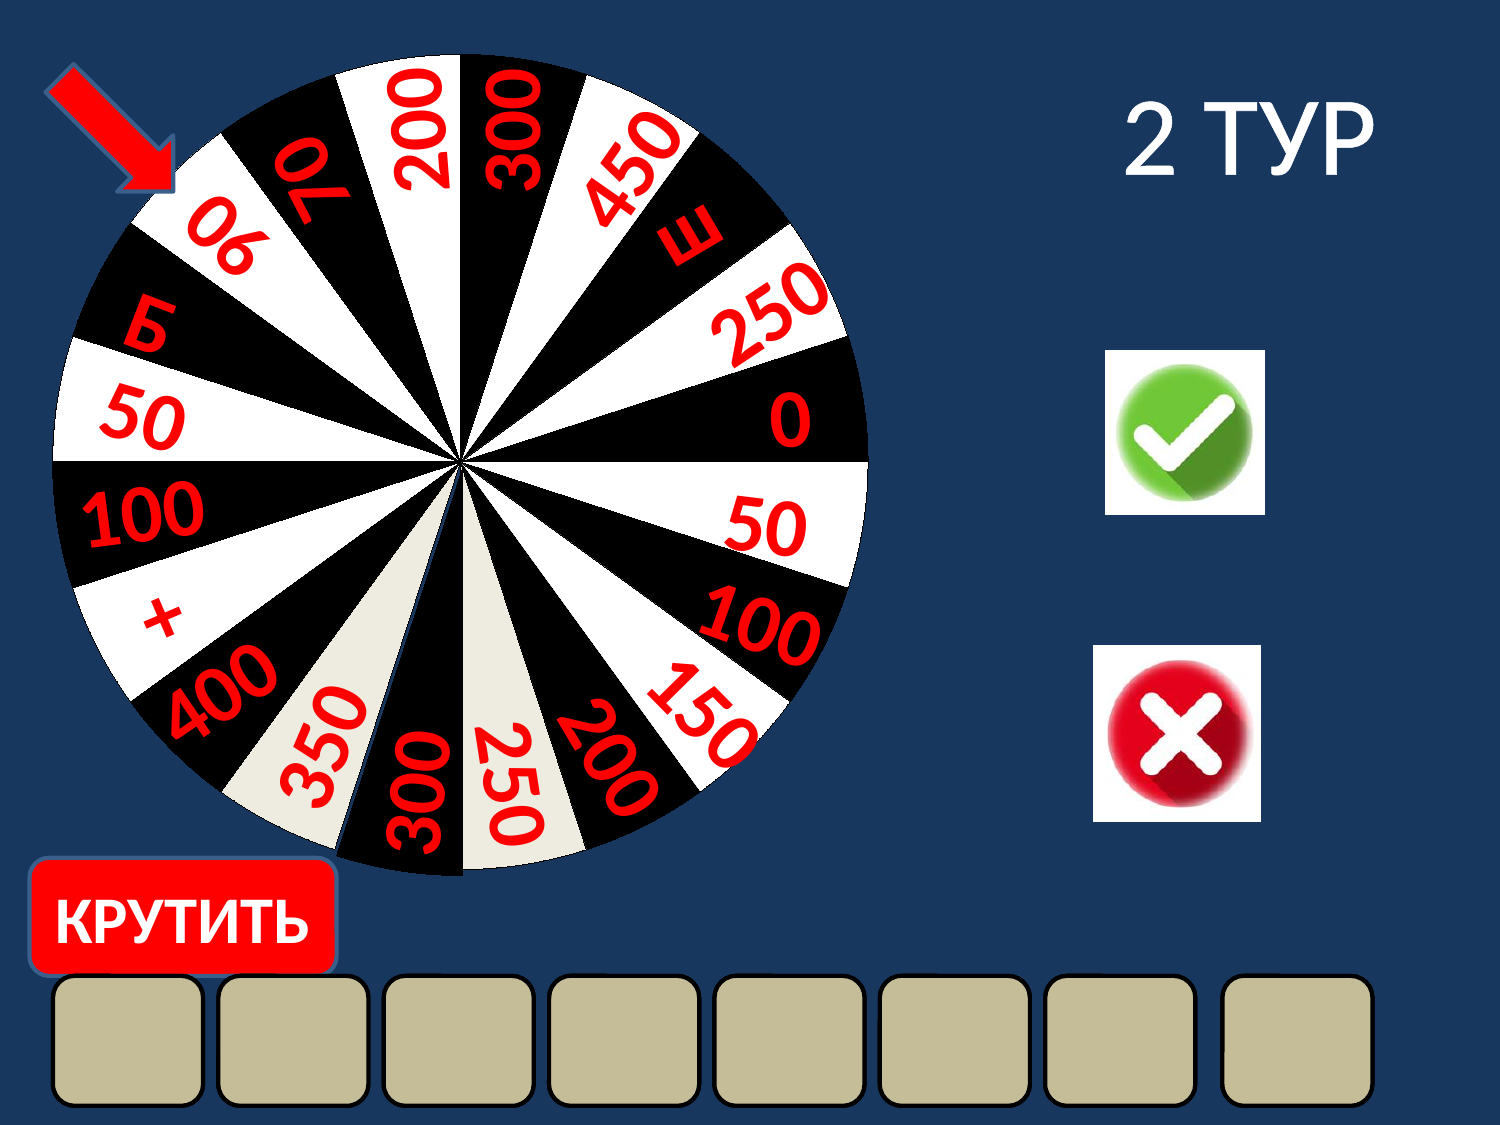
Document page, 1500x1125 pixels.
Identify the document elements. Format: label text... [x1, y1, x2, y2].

text_box [50, 973, 206, 1108]
text_box [1220, 973, 1375, 1108]
text_box [712, 973, 867, 1108]
text_box [381, 973, 536, 1108]
text_box 2 ТУР [1104, 54, 1394, 205]
picture [1092, 644, 1262, 823]
text_box [877, 973, 1032, 1108]
text_box [1043, 973, 1198, 1108]
picture [1104, 349, 1266, 516]
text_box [41, 42, 881, 882]
text_box [546, 973, 702, 1108]
text_box КРУТИТЬ [27, 861, 339, 978]
text_box [216, 973, 371, 1108]
